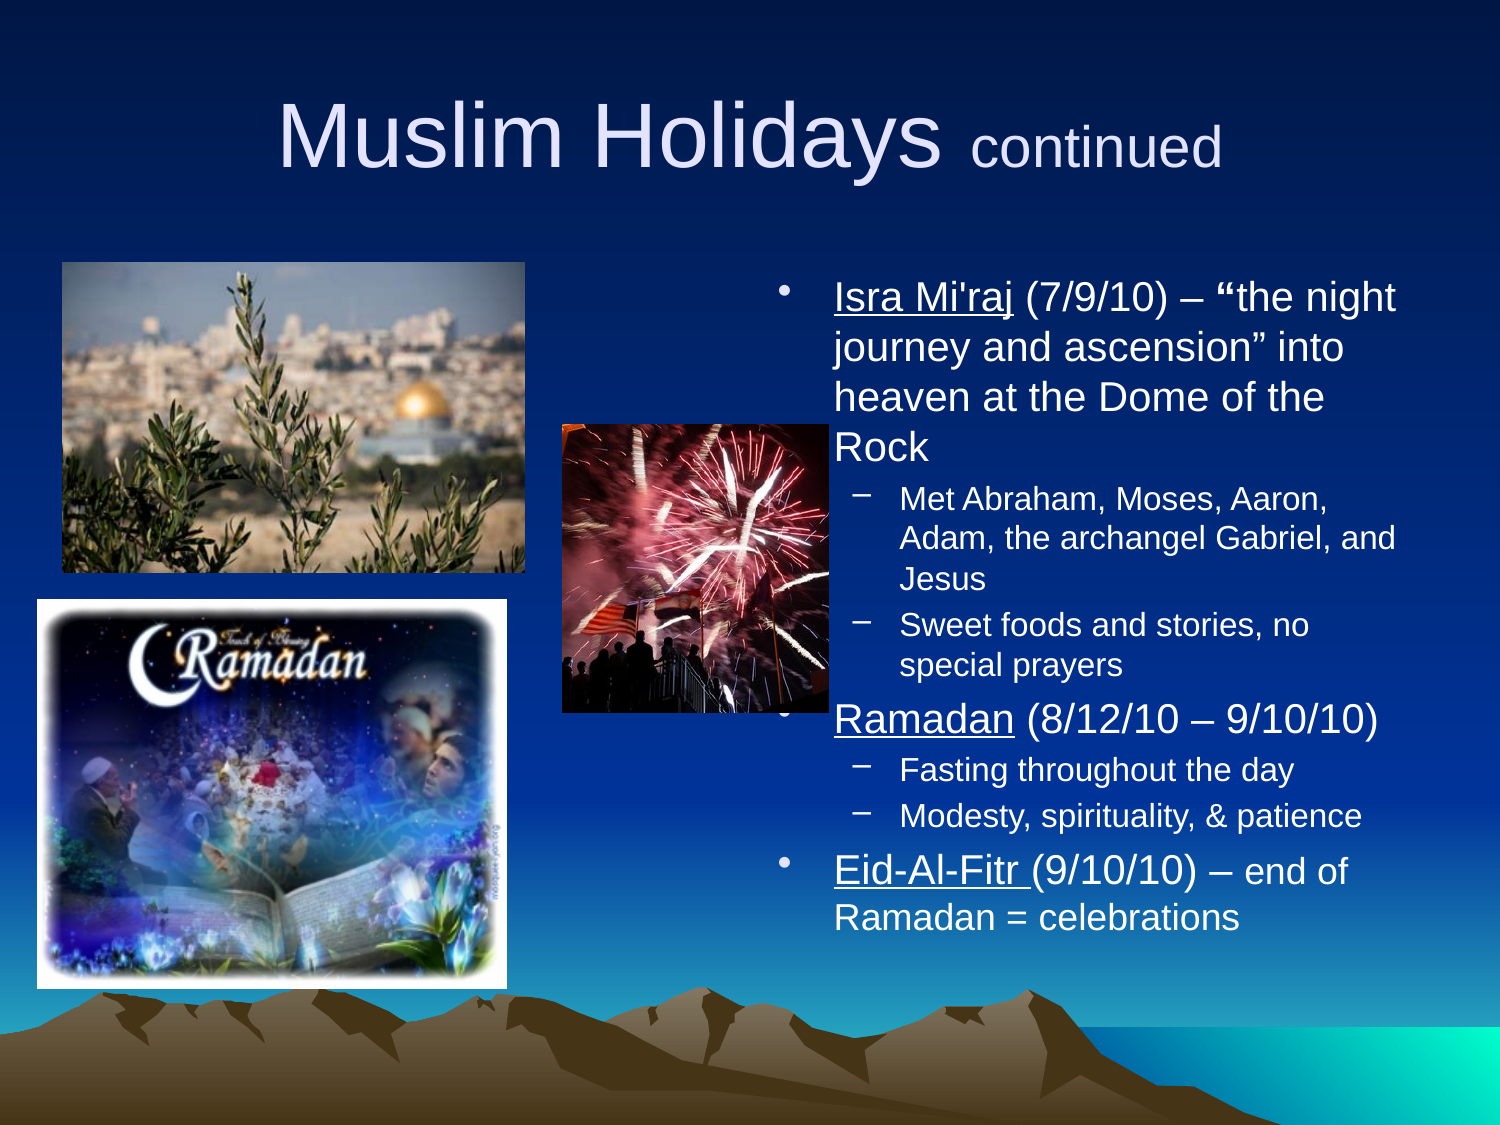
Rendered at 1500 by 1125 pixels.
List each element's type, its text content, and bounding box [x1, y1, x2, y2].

picture [37, 599, 507, 990]
picture [562, 424, 829, 713]
list Isra Mi'raj (7/9/10) – “the night journey and ascension” into heaven at the Dome of the Rock Met Abraham, Moses, Aaron, Adam, the archangel Gabriel, and Jesus Sweet foods and stories, no special prayers Ramadan (8/12/10 – 9/10/10) Fasting throughout the day Modesty, spirituality, & patience Eid-Al-Fitr (9/10/10) – end of Ramadan = celebrations [762, 262, 1426, 1088]
picture [62, 262, 526, 573]
title Muslim Holidays continued [74, 37, 1426, 226]
